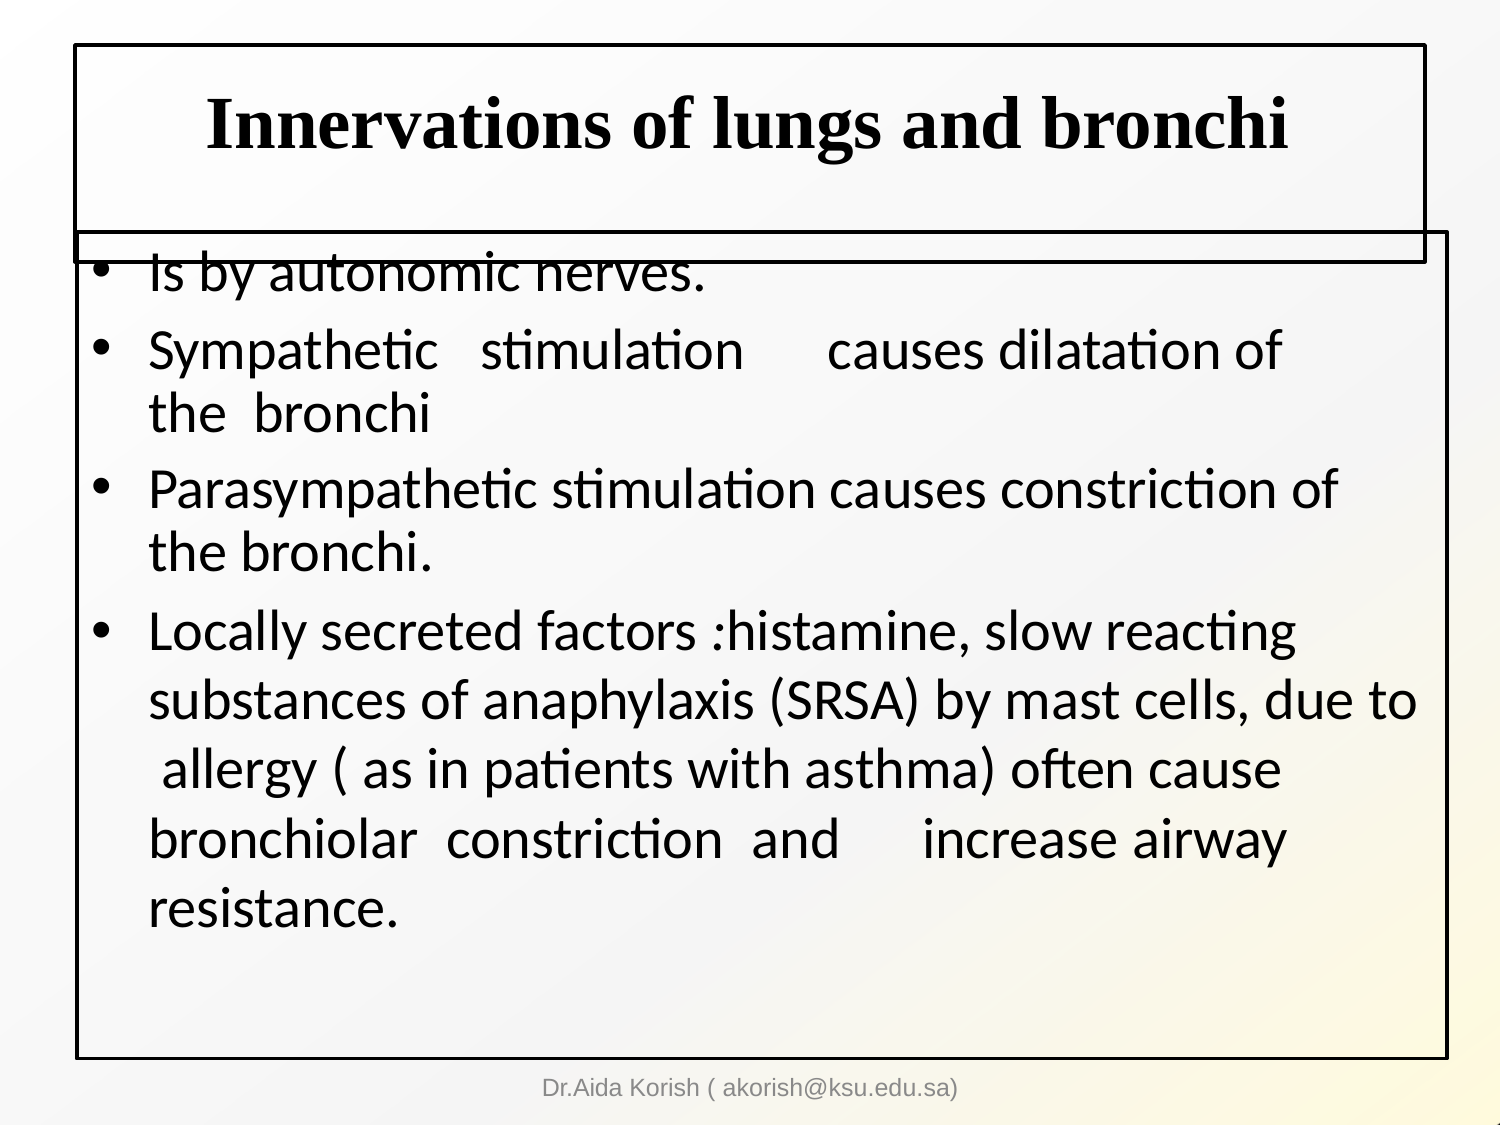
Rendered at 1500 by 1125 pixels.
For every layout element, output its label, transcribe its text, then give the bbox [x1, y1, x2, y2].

footer Dr.Aida Korish ( akorish@ksu.edu.sa) [539, 1074, 962, 1125]
text_box [0, 0, 1500, 1125]
list Is by autonomic nerves. Sympathetic stimulation causes dilatation of the bronchi Parasympathetic stimulation causes constriction of the bronchi. Locally secreted factors :histamine, slow reacting substances of anaphylaxis (SRSA) by mast cells, due to allergy ( as in patients with asthma) often cause bronchiolar constriction and increase airway resistance. [70, 233, 1430, 942]
title Innervations of lungs and bronchi [75, 45, 1425, 233]
text_box [76, 231, 1447, 1059]
